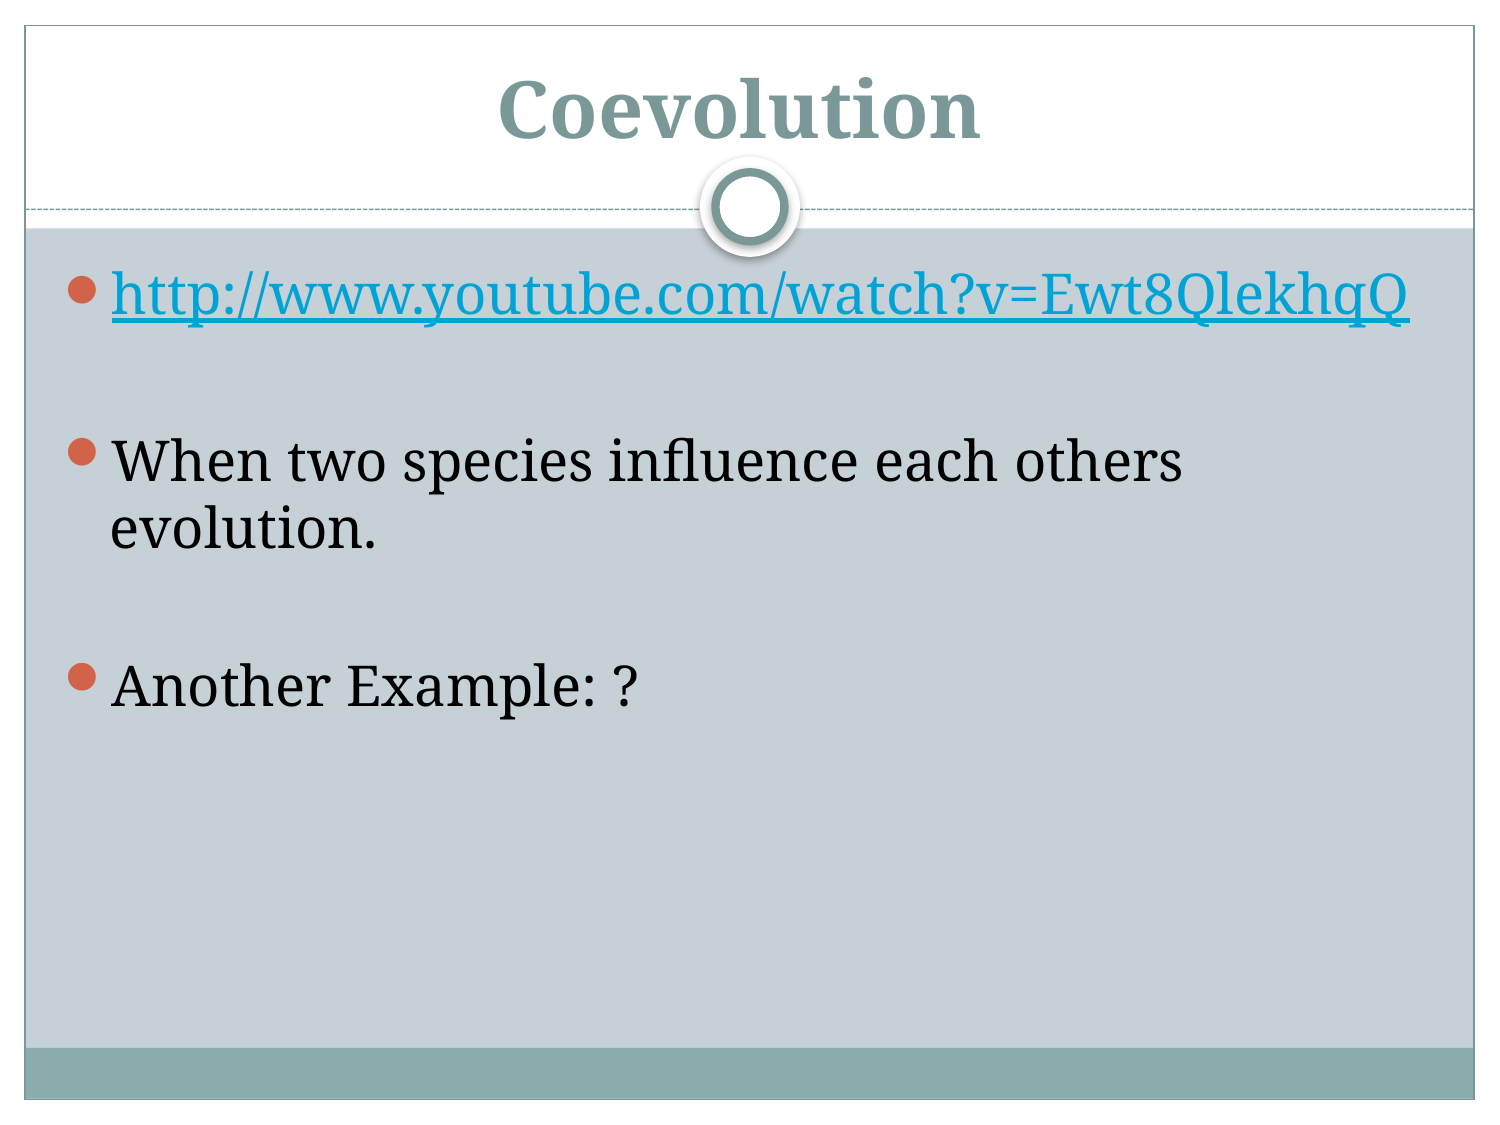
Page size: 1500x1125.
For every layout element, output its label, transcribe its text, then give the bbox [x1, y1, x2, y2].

list http://www.youtube.com/watch?v=Ewt8QlekhqQ When two species influence each others evolution. Another Example: ? [49, 250, 1445, 1001]
title Coevolution [49, 37, 1450, 162]
